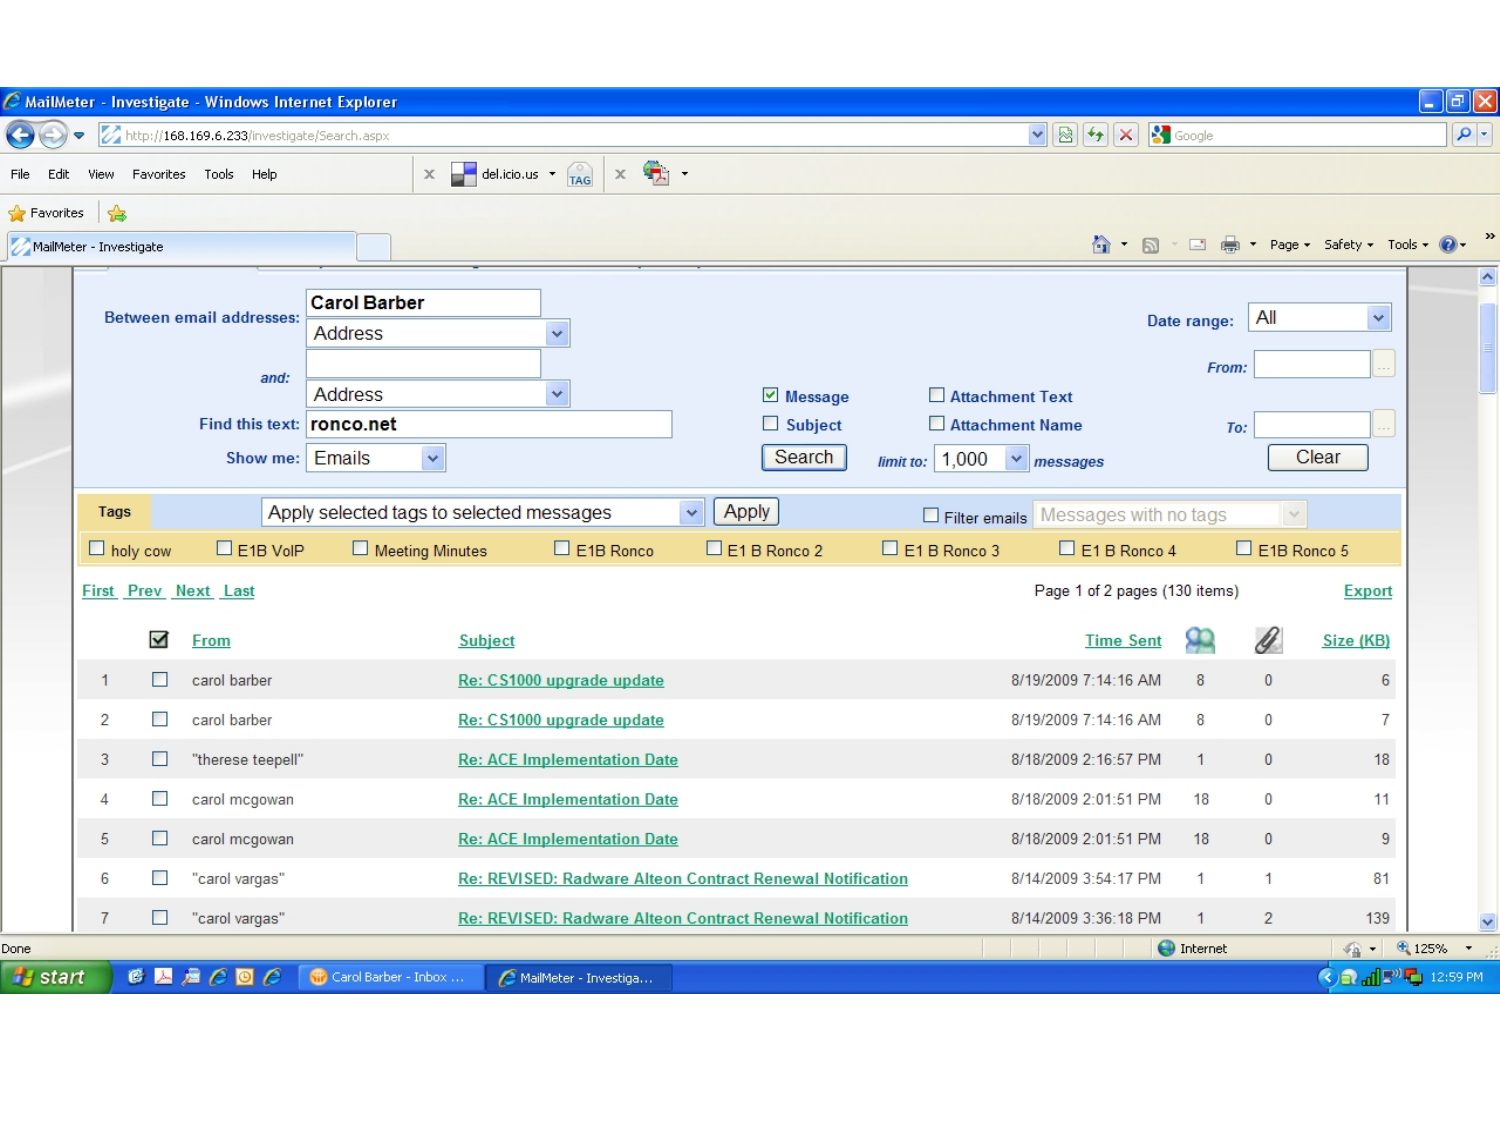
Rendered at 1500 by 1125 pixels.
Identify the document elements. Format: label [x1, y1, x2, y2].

picture [0, 87, 1500, 994]
